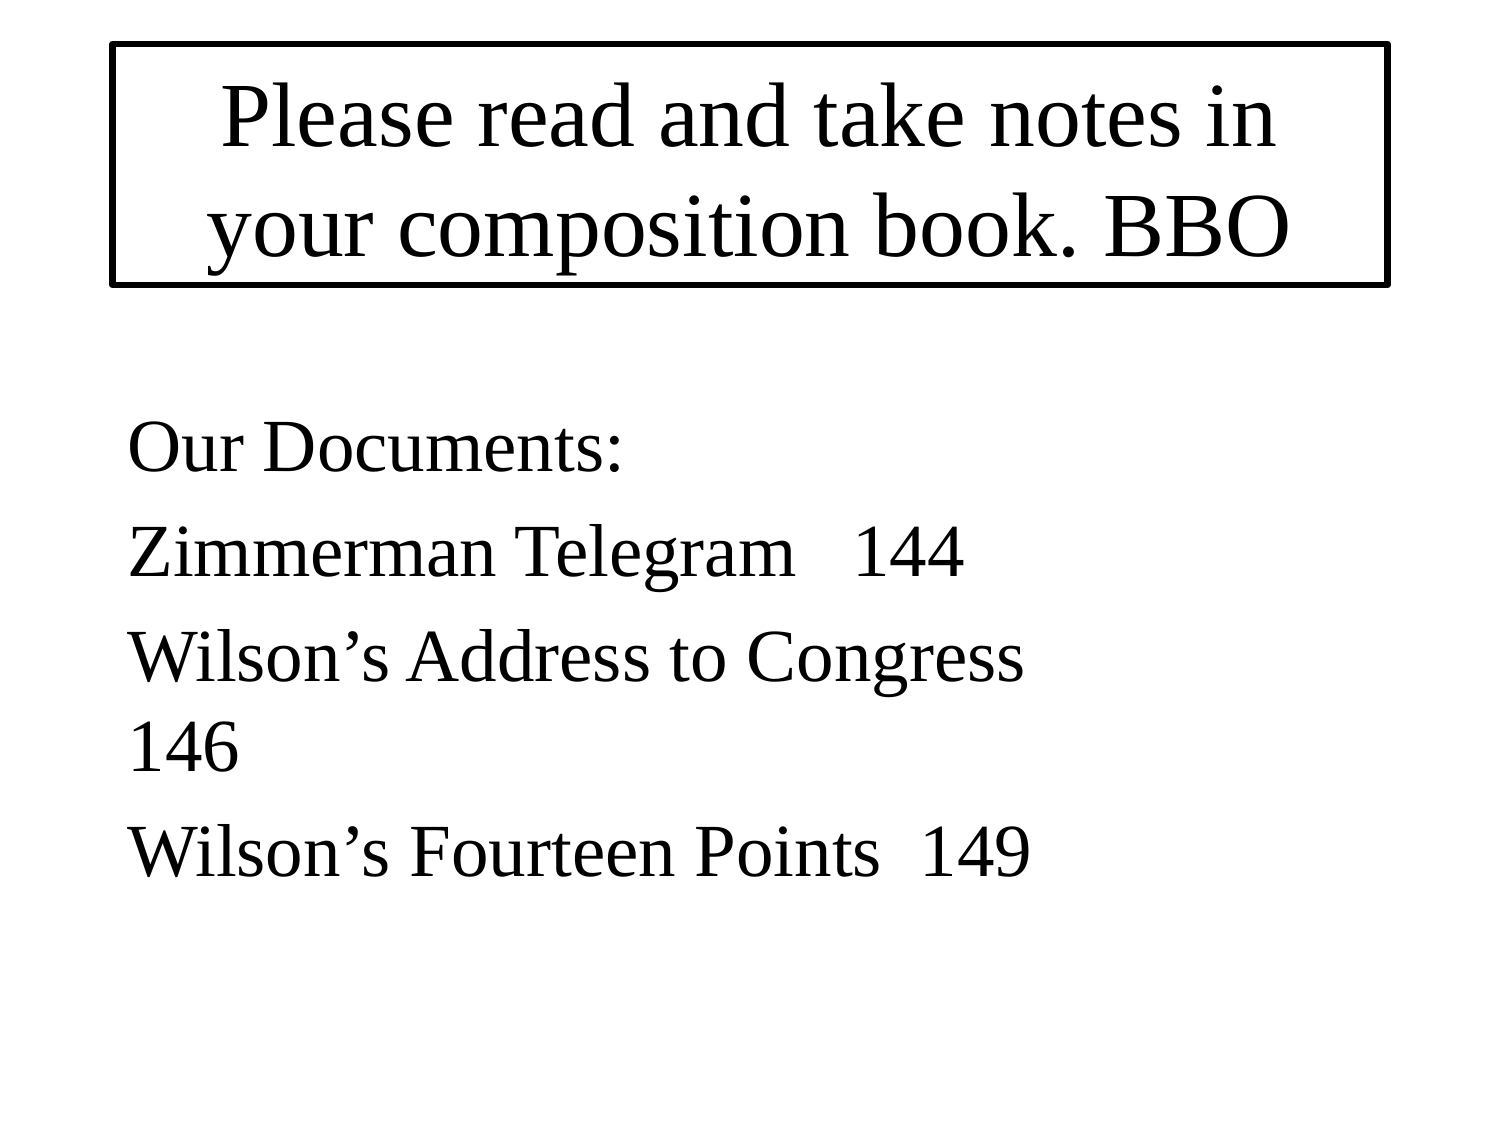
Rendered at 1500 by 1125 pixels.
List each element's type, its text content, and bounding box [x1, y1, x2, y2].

subtitle Our Documents: Zimmerman Telegram 144 Wilson’s Address to Congress 146 Wilson’s Fourteen Points 149 [112, 388, 1163, 1012]
title Please read and take notes in your composition book. BBO [112, 43, 1388, 286]
